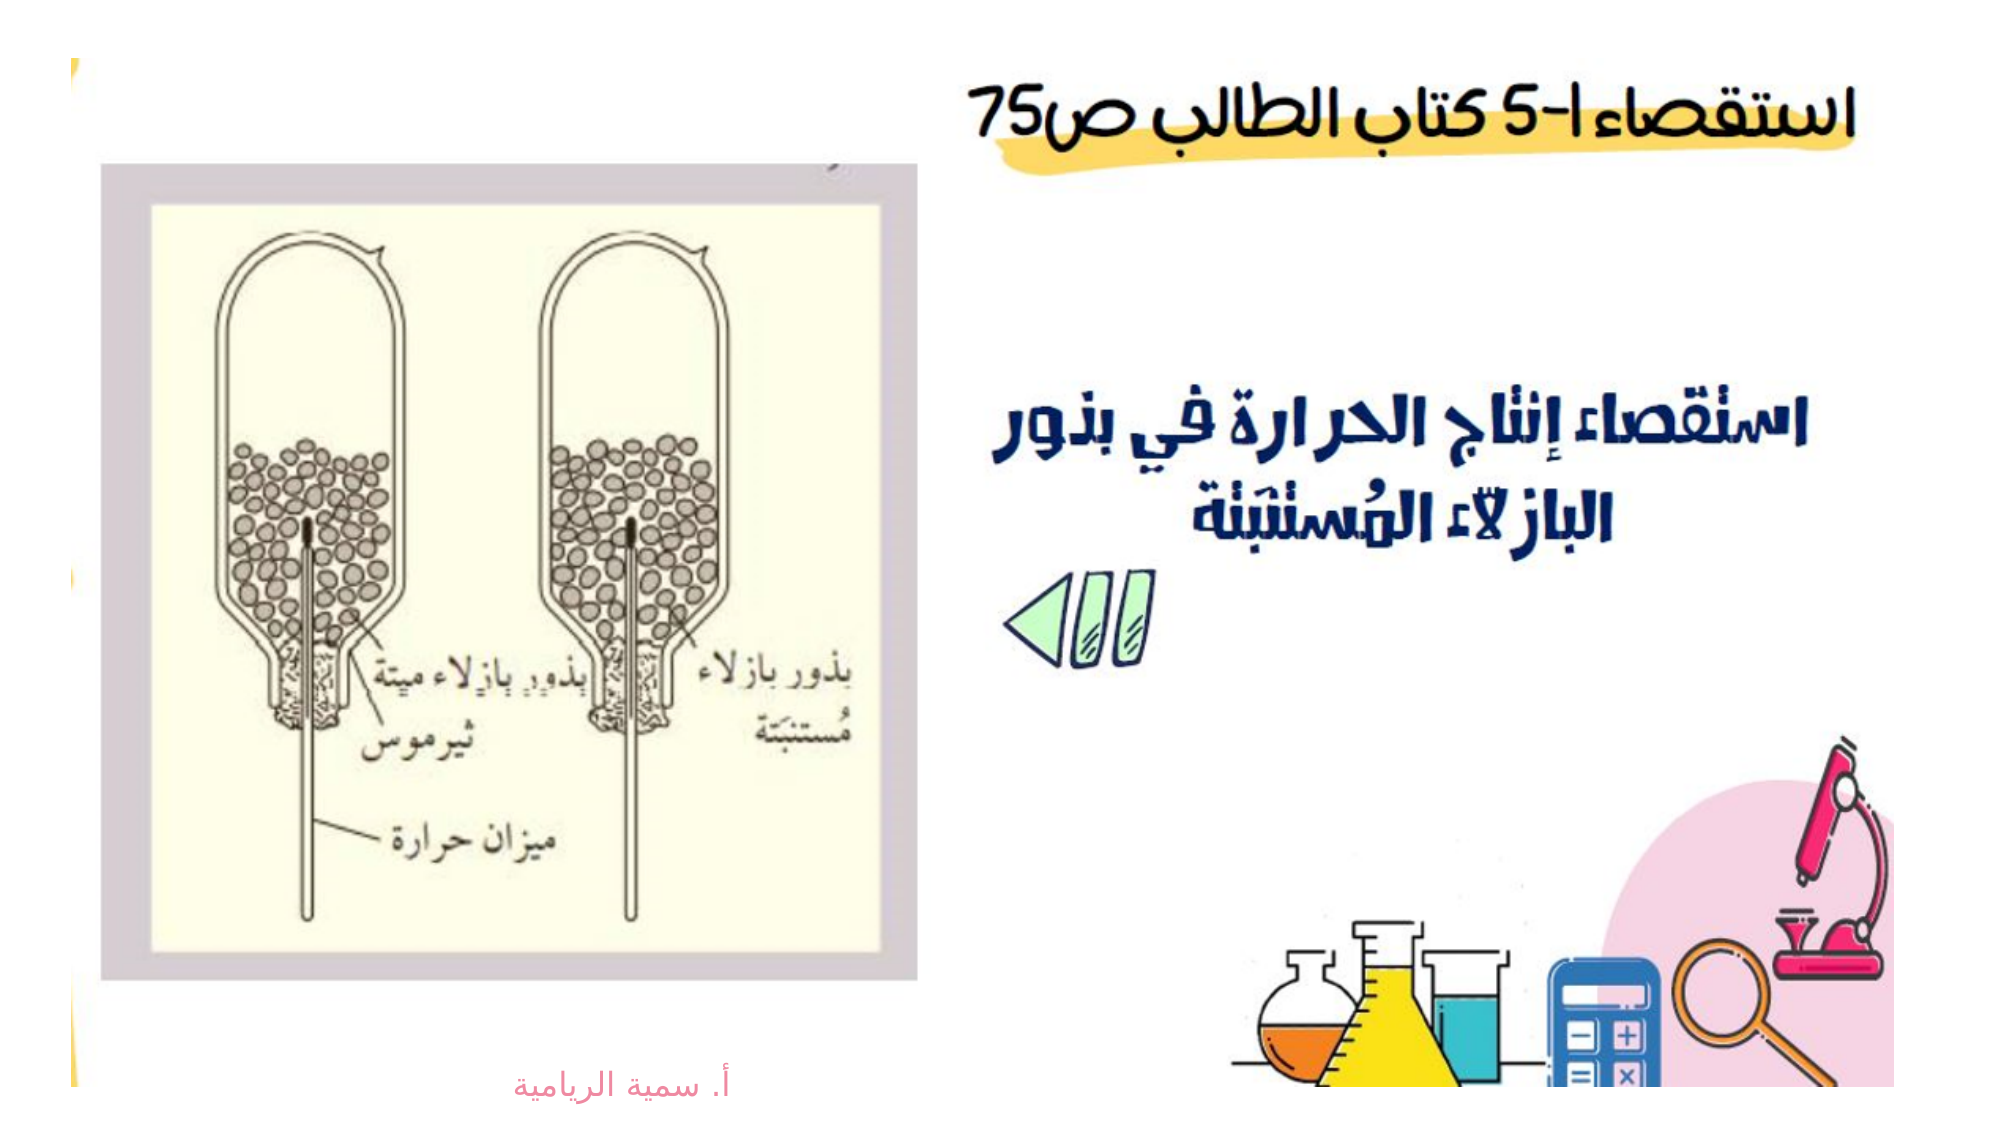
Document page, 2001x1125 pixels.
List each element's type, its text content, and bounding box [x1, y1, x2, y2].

text_box أ. سمية الريامية [498, 1087, 844, 1111]
picture [71, 58, 1894, 1087]
